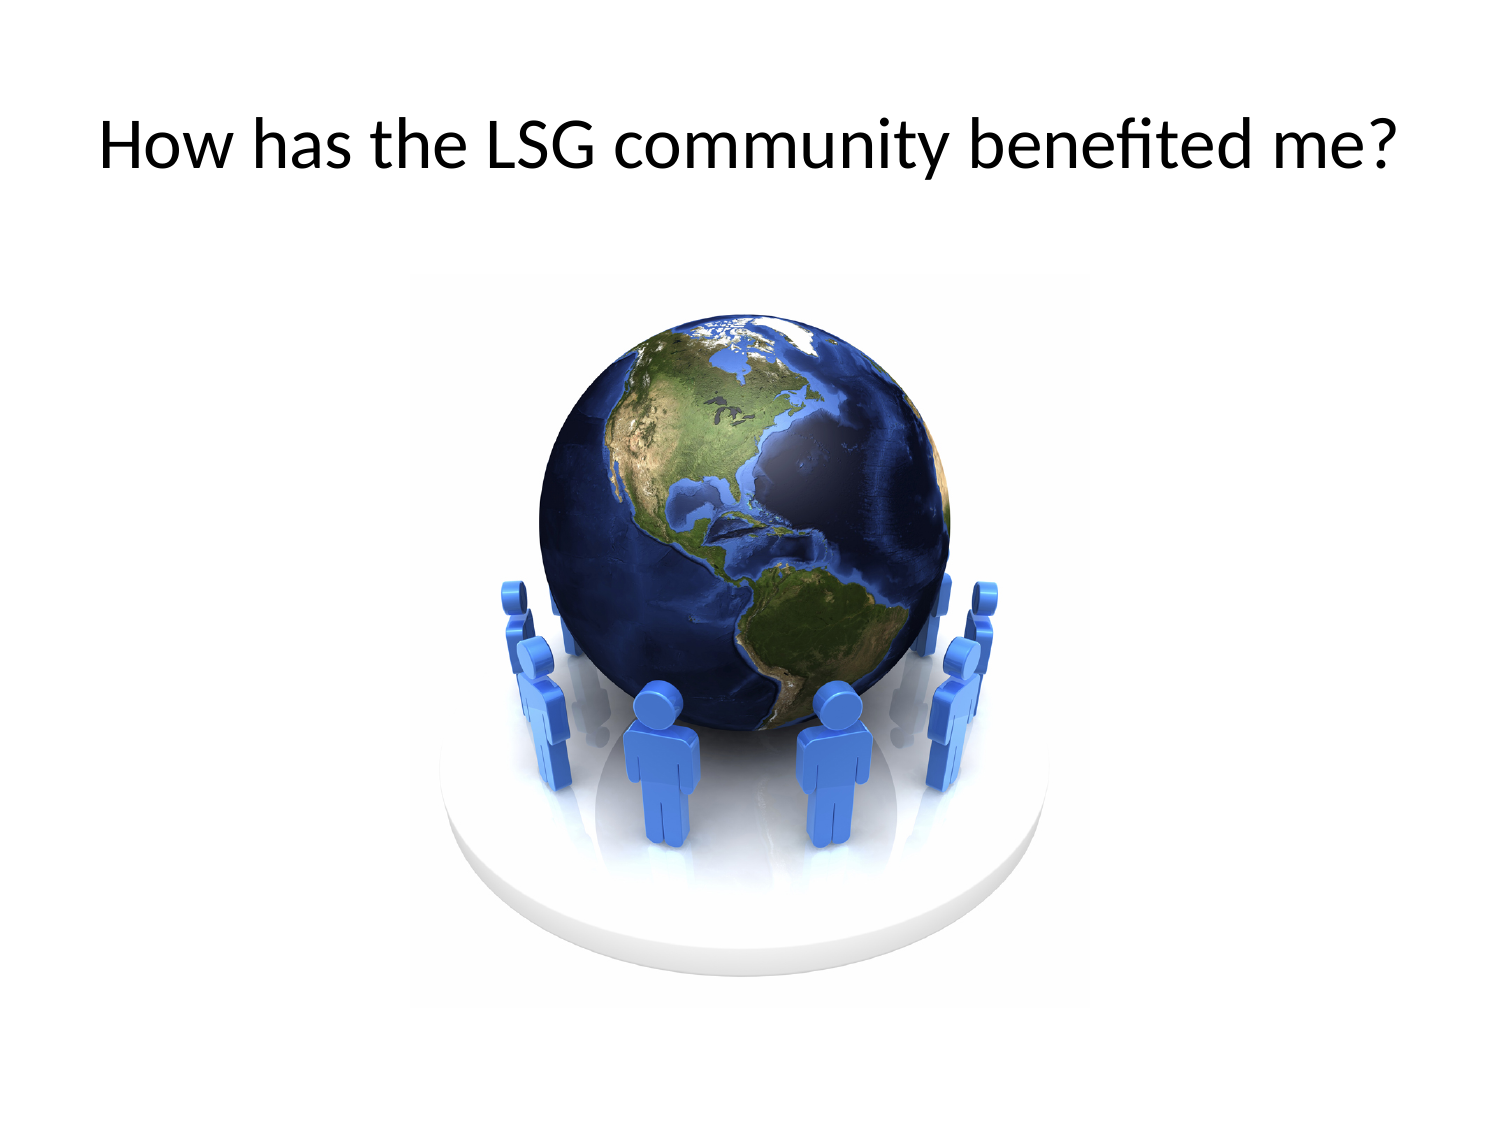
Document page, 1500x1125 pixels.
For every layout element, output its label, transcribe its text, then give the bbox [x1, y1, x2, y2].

title How has the LSG community benefited me? [74, 44, 1426, 233]
picture [409, 273, 1091, 1008]
